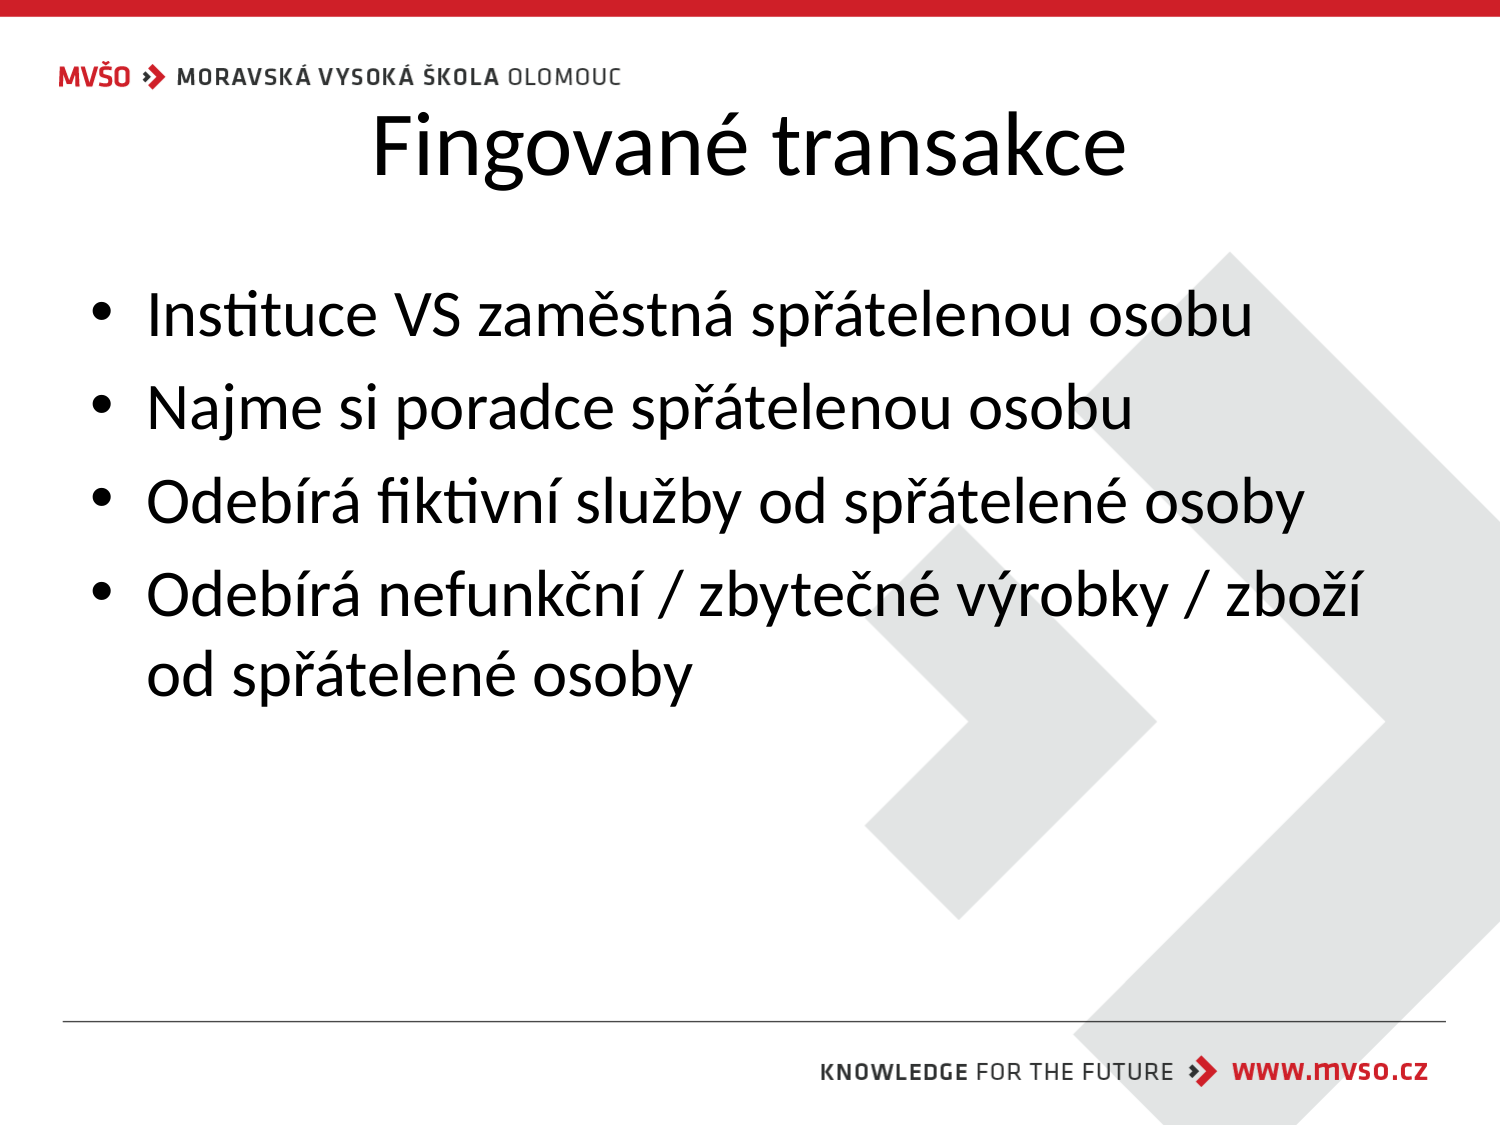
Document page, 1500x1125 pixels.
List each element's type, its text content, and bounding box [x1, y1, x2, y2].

picture [0, 0, 1500, 1125]
title Fingované transakce [75, 45, 1425, 233]
list Instituce VS zaměstná spřátelenou osobu Najme si poradce spřátelenou osobu Odebírá fiktivní služby od spřátelené osoby Odebírá nefunkční / zbytečné výrobky / zboží od spřátelené osoby [75, 262, 1425, 1005]
